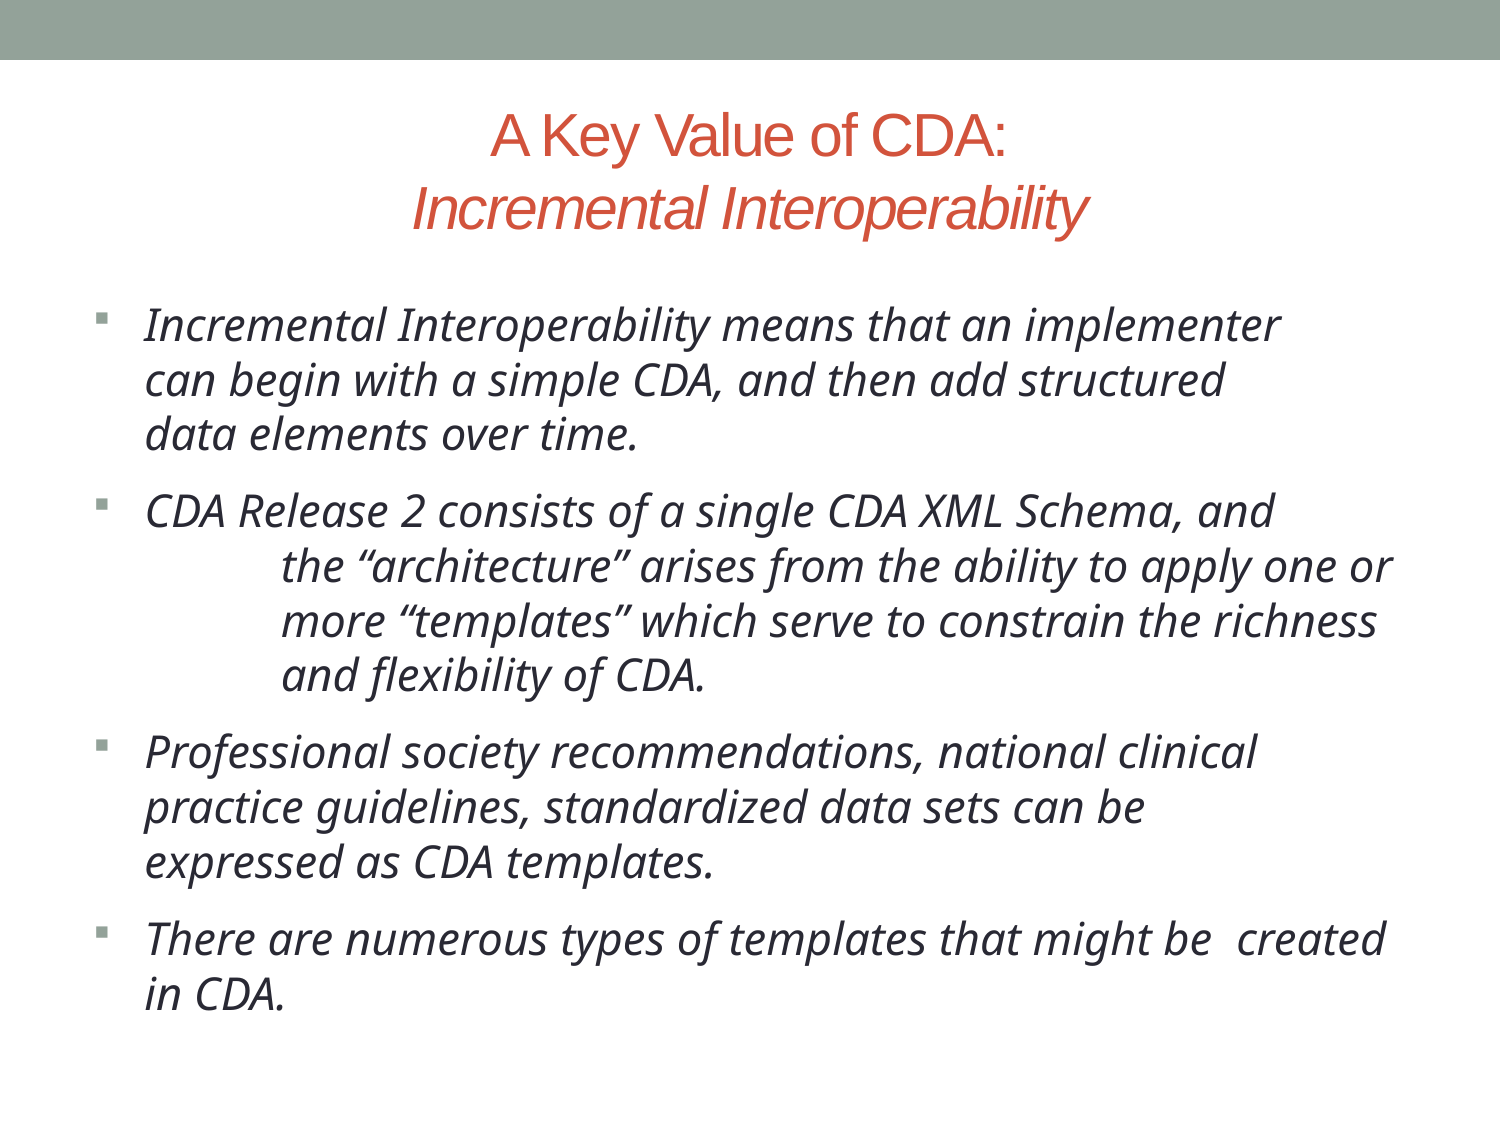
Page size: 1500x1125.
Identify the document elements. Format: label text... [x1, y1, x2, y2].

list Incremental Interoperability means that an implementer can begin with a simple CDA, and then add structured data elements over time. CDA Release 2 consists of a single CDA XML Schema, and the “architecture” arises from the ability to apply one or more “templates” which serve to constrain the richness and flexibility of CDA. Professional society recommendations, national clinical practice guidelines, standardized data sets can be expressed as CDA templates. There are numerous types of templates that might be created in CDA. [71, 288, 1422, 1089]
title A Key Value of CDA: Incremental Interoperability [75, 87, 1425, 250]
